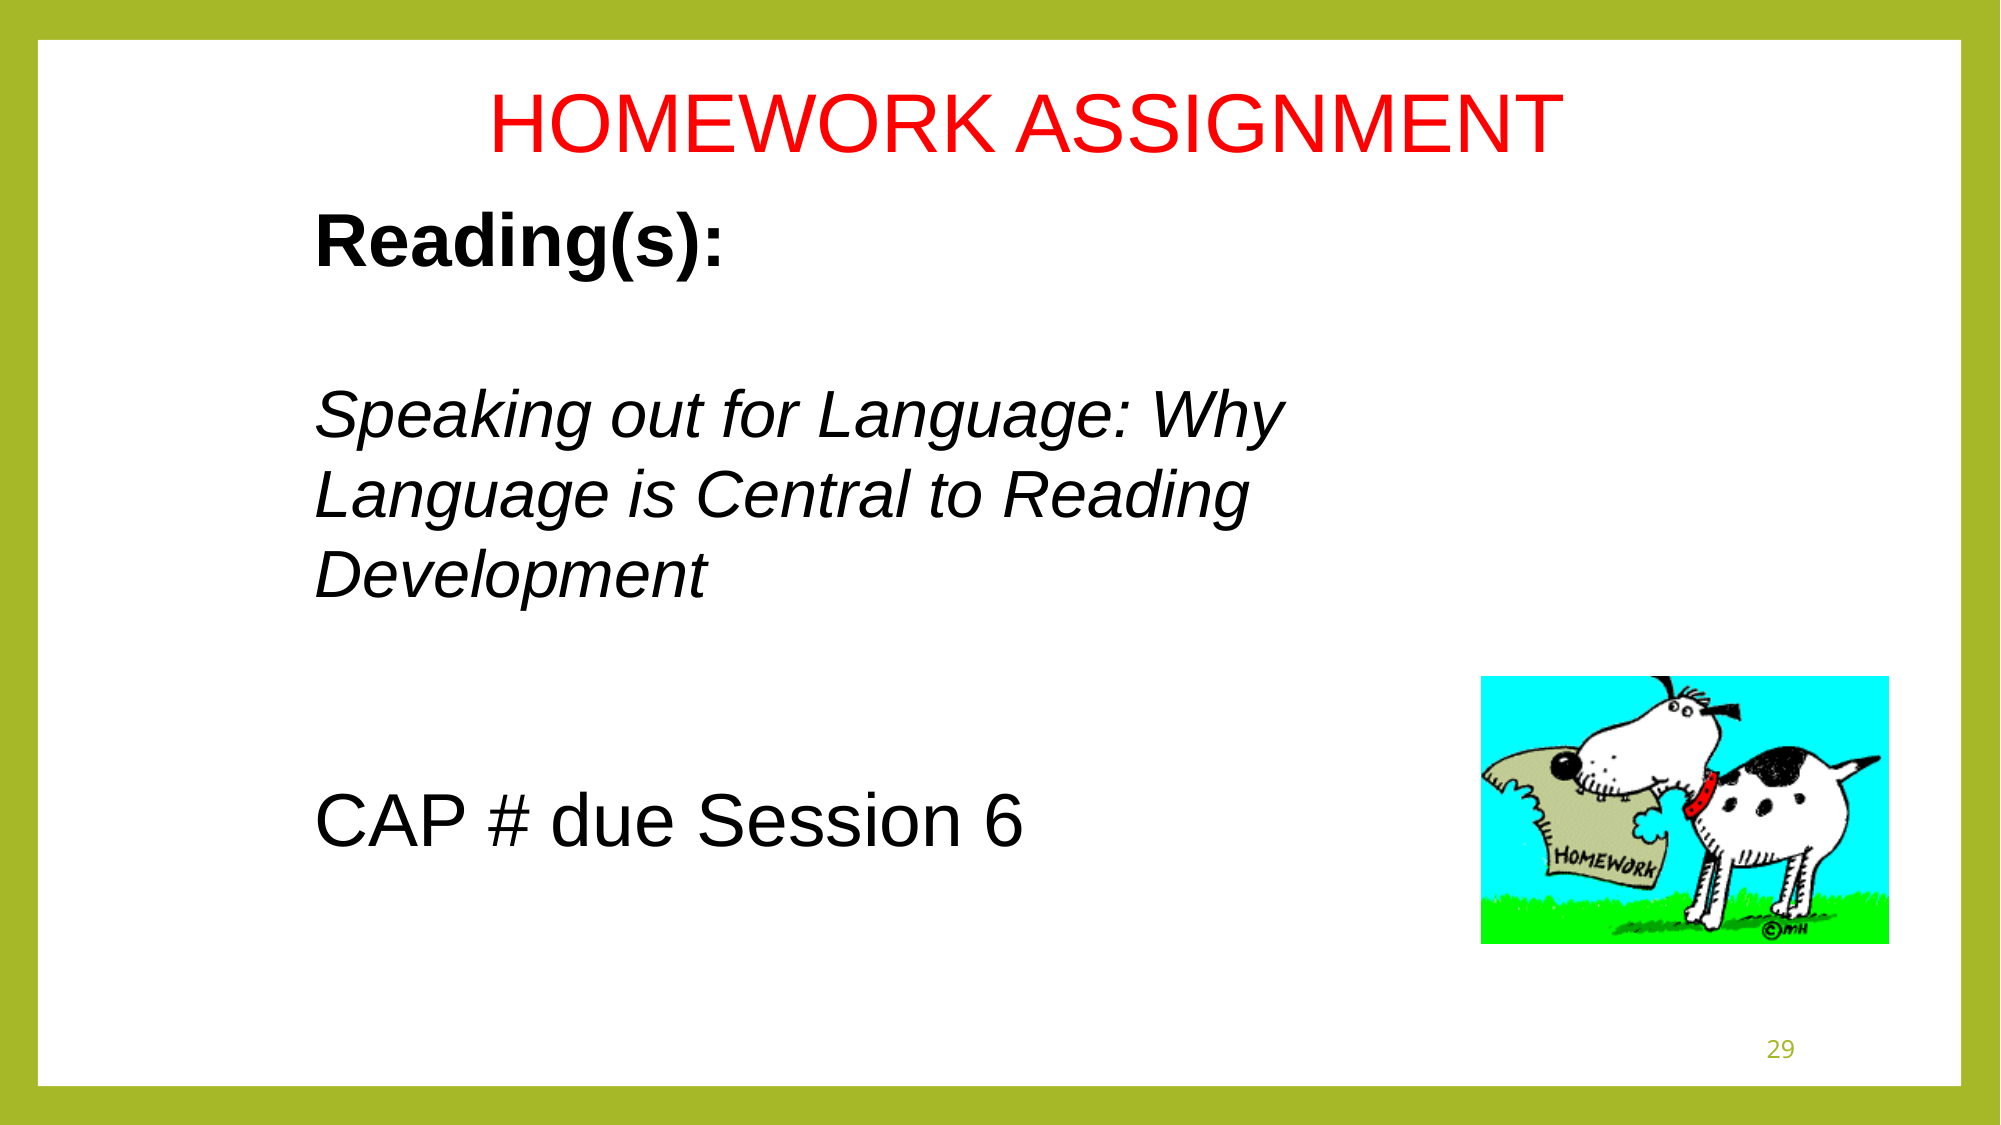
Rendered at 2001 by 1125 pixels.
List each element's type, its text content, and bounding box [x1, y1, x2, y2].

picture [1480, 675, 1890, 944]
text_box Reading(s): Speaking out for Language: Why Language is Central to Reading Development CAP # due Session 6 [299, 183, 1550, 967]
slide_number 29 [1530, 1020, 1811, 1081]
text_box HOMEWORK ASSIGNMENT [352, 24, 1702, 213]
